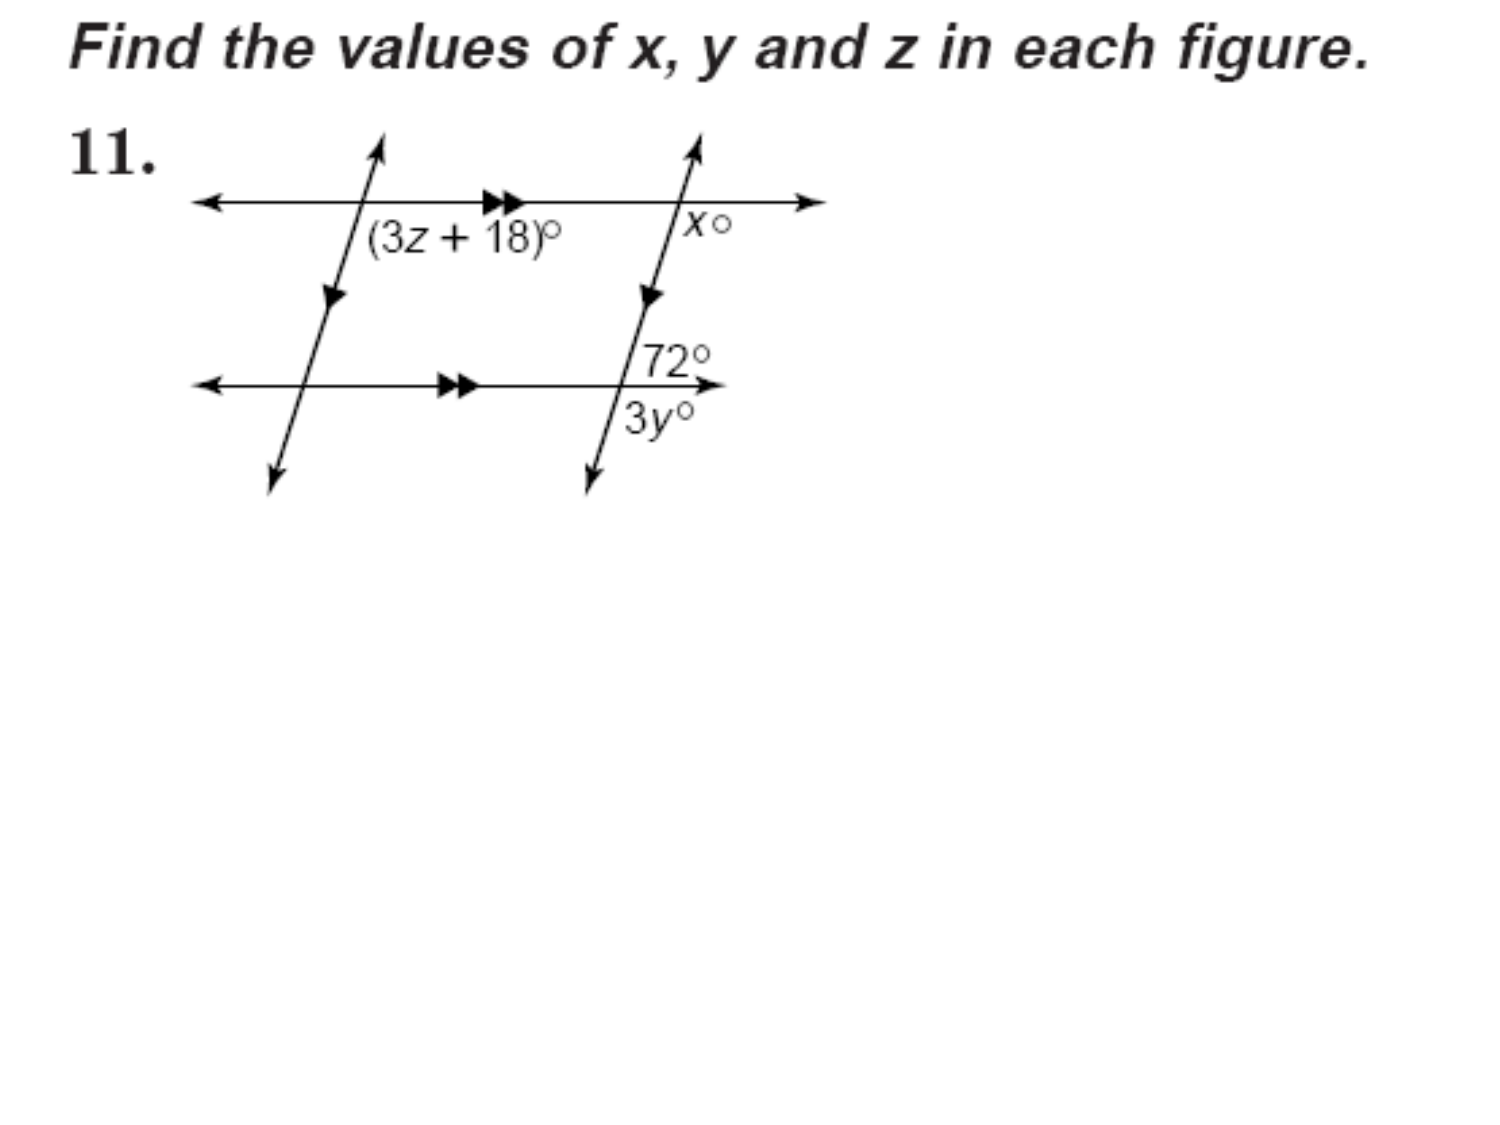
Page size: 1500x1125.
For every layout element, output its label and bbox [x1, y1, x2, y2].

picture [0, 0, 1386, 541]
